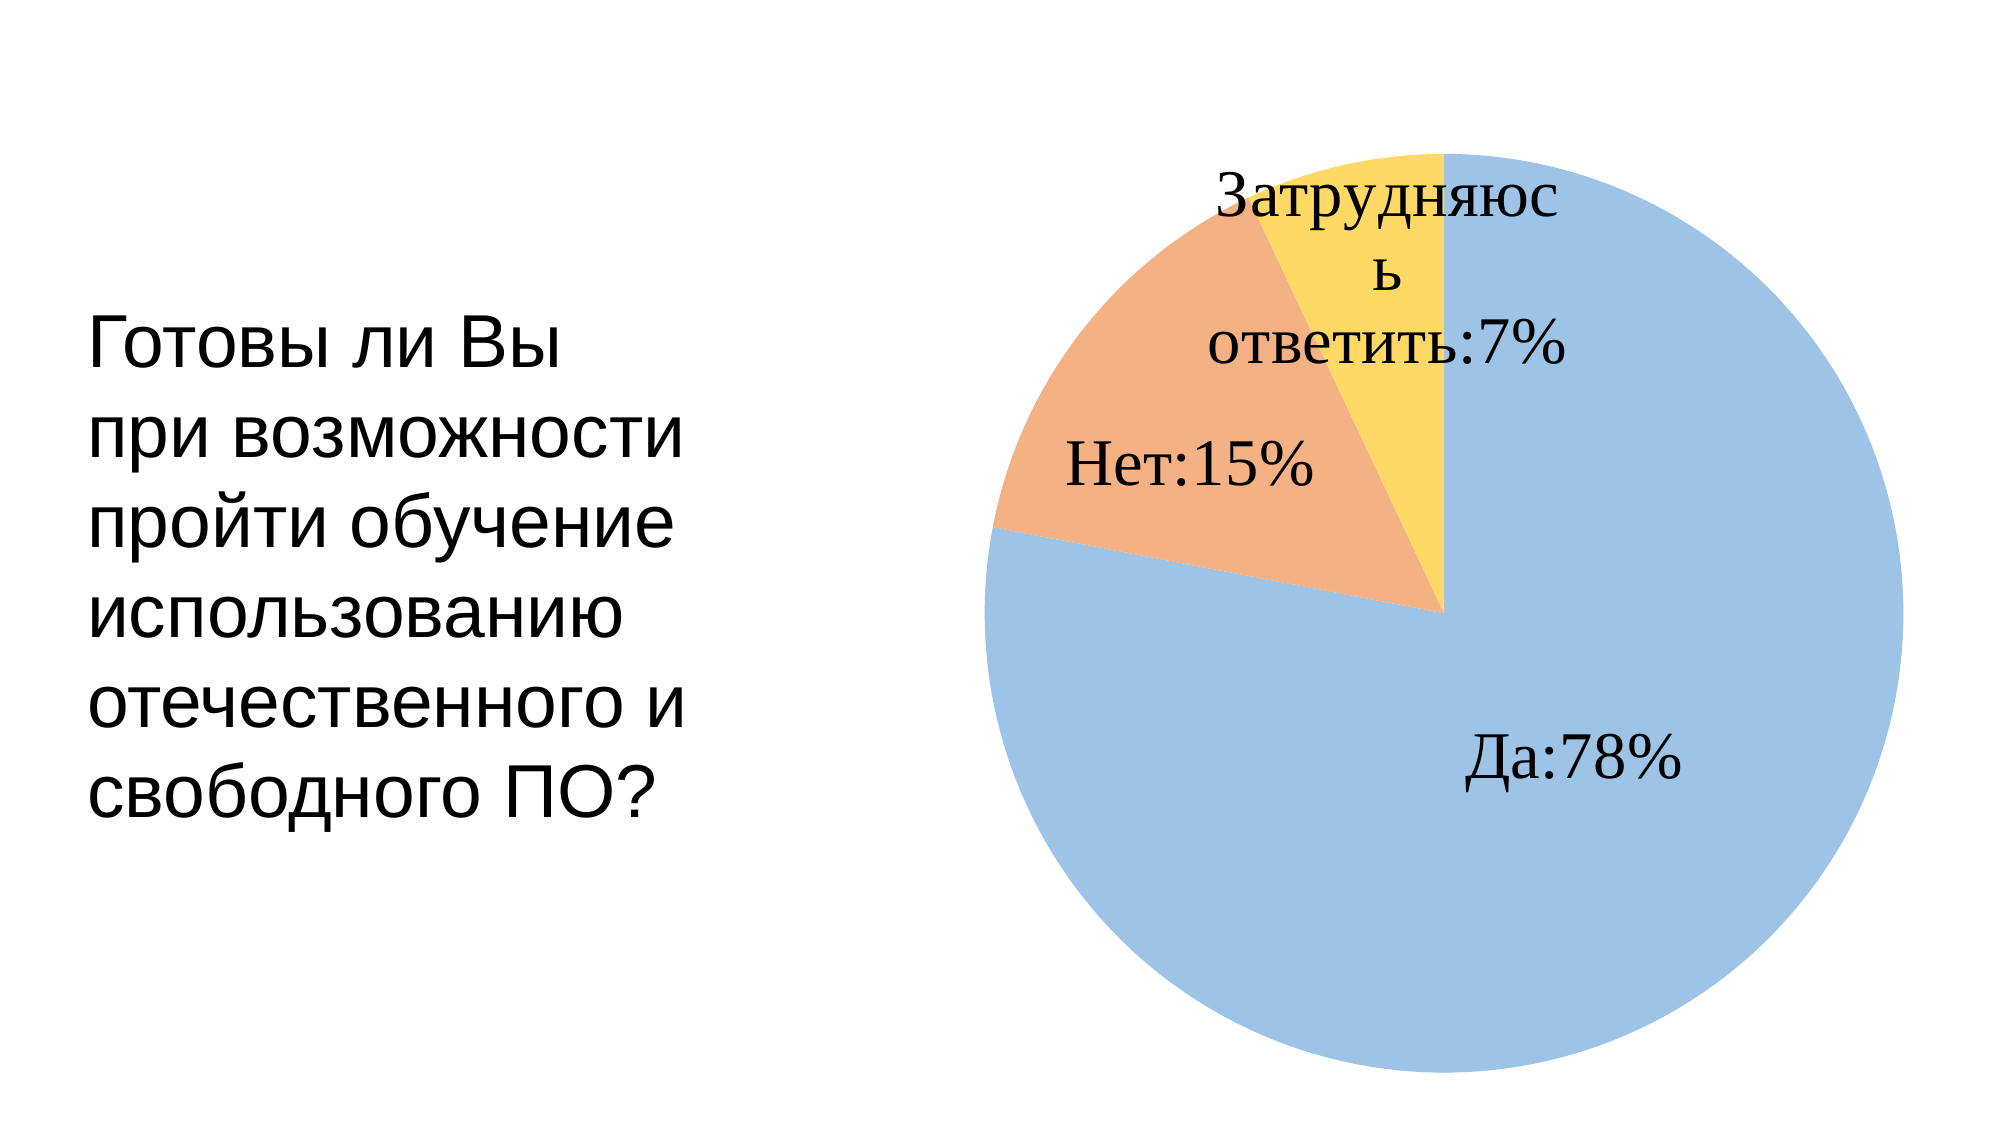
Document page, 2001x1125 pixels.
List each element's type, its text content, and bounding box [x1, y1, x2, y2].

chart [481, 30, 2000, 1094]
text_box Готовы ли Вы при возможности пройти обучение использованию отечественного и свободного ПО? [71, 285, 475, 841]
